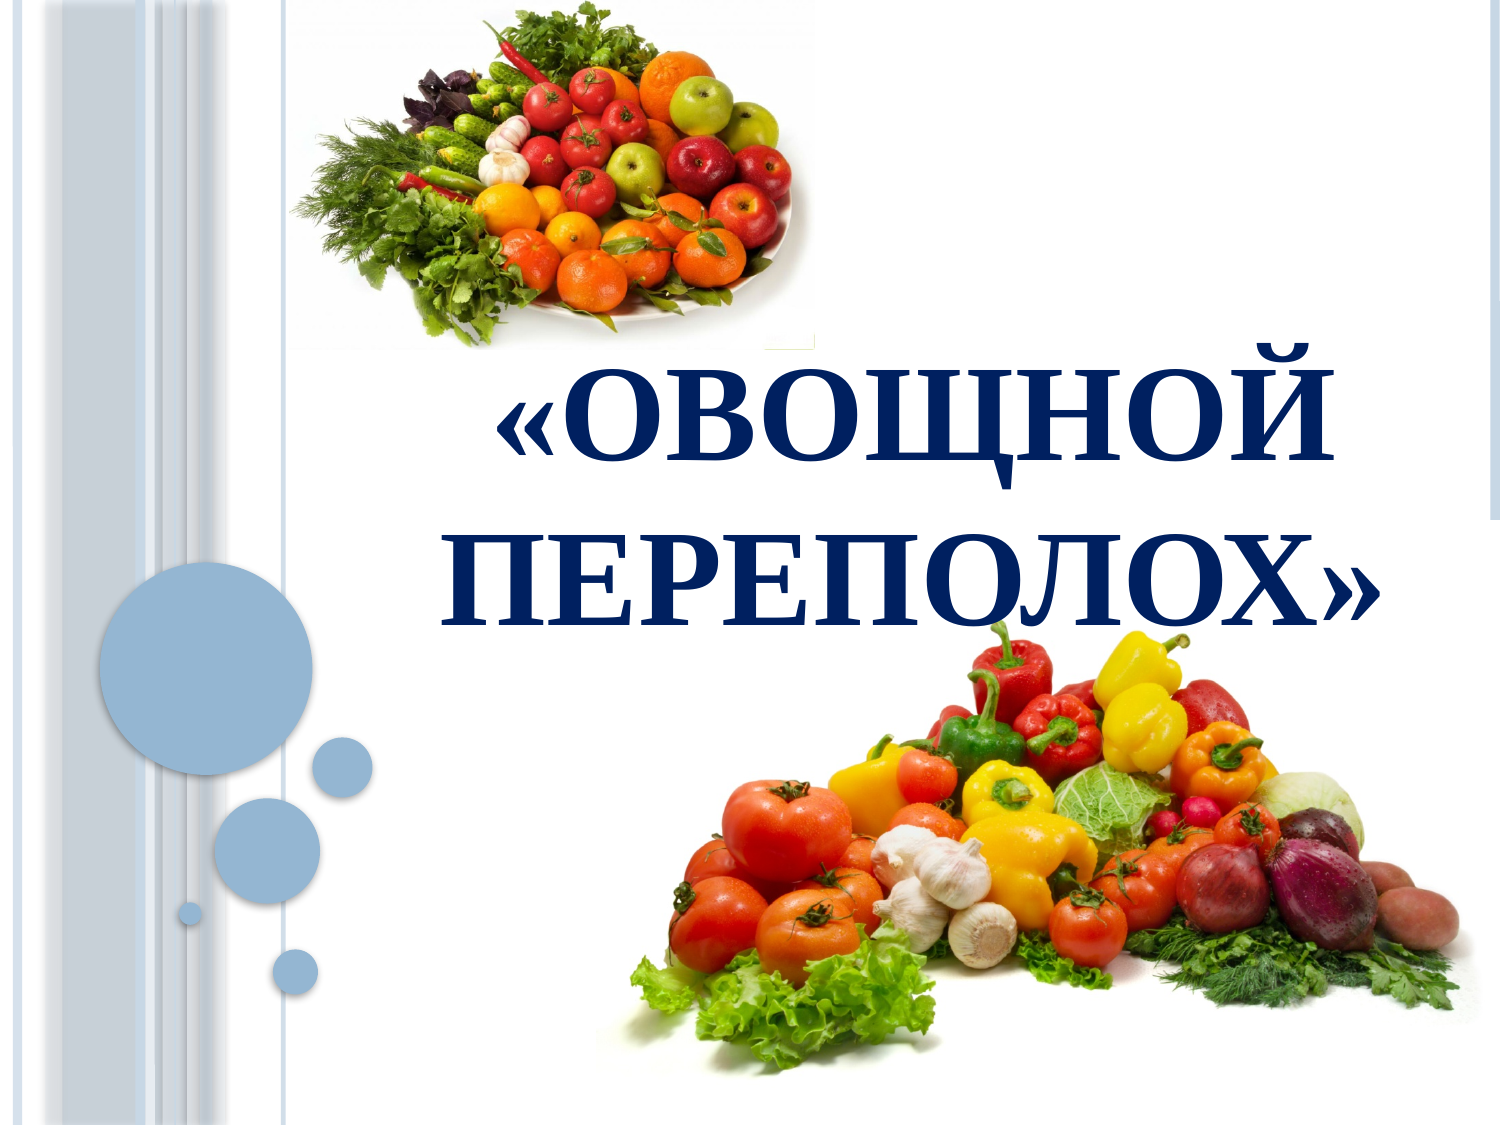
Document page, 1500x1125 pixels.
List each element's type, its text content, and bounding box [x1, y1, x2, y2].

picture [288, 0, 815, 351]
title «Овощной переполох» [407, 349, 1420, 661]
picture [595, 519, 1500, 1125]
